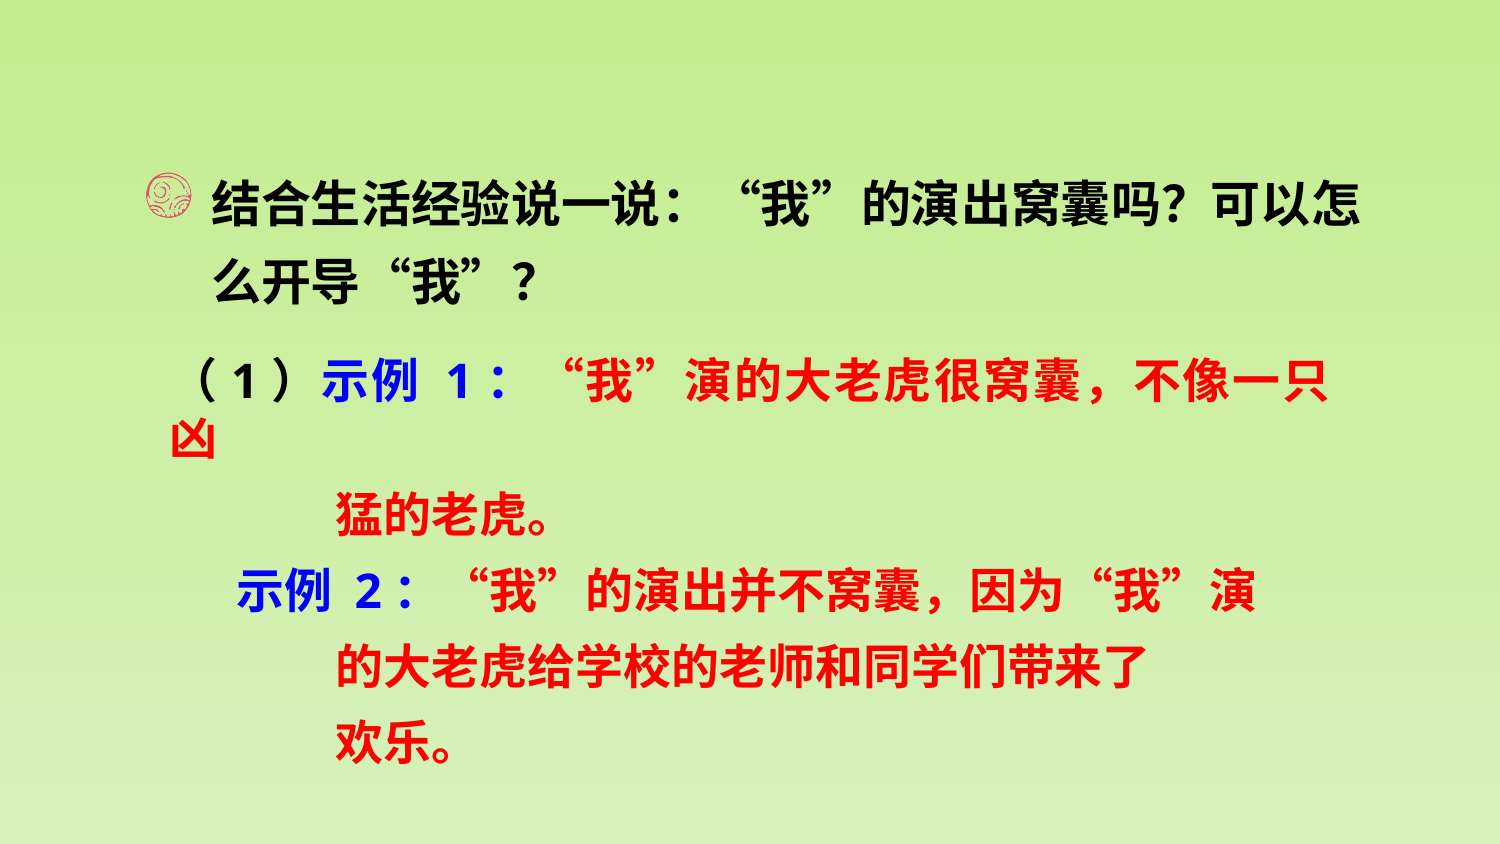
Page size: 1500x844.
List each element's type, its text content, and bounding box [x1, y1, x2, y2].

text_box （1）示例 1：“我”演的大老虎很窝囊，不像一只凶 猛的老虎。 示例 2：“我”的演出并不窝囊，因为“我”演 的大老虎给学校的老师和同学们带来了 欢乐。 [158, 344, 1342, 776]
text_box 结合生活经验说一说：“我”的演出窝囊吗？可以怎么开导“我”？ [199, 149, 1384, 317]
picture [145, 170, 195, 221]
